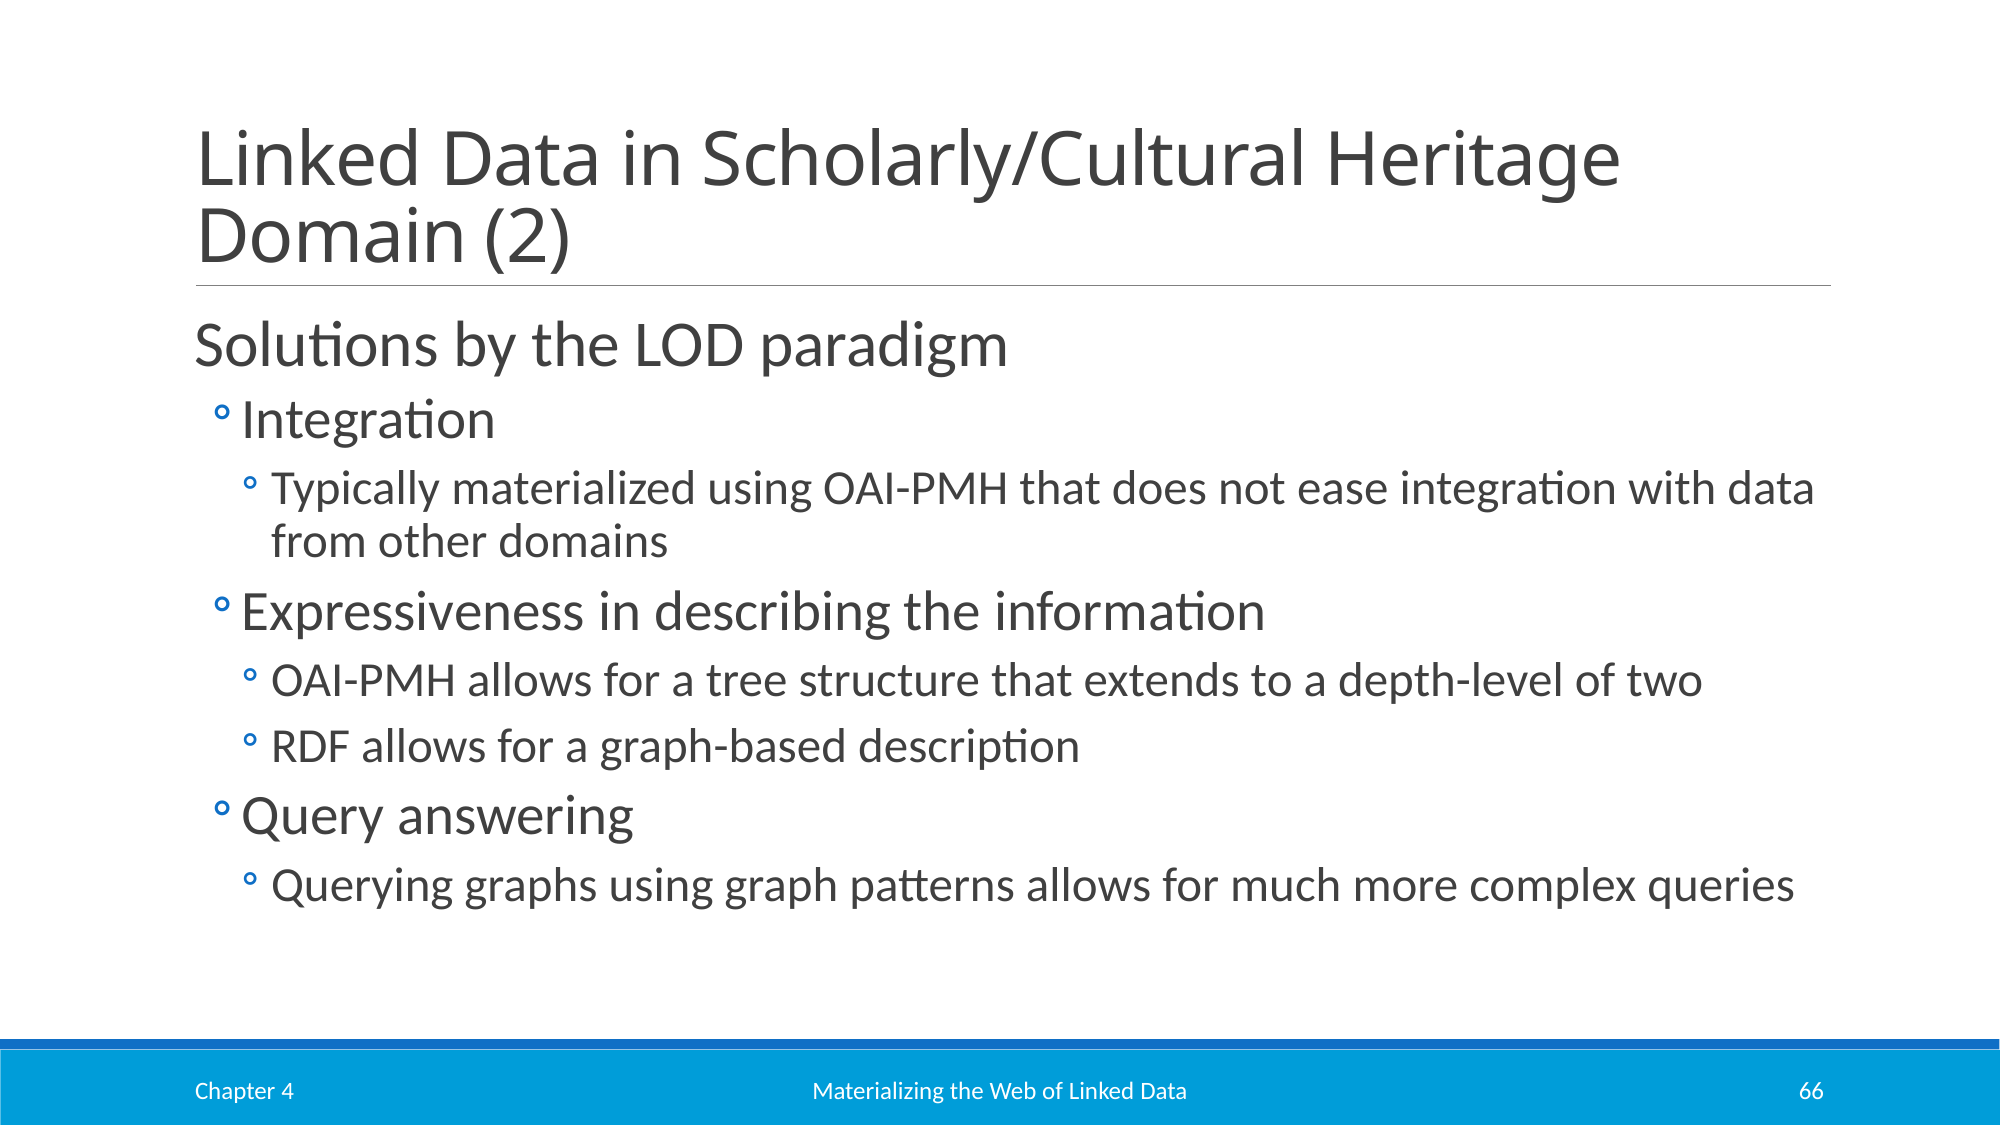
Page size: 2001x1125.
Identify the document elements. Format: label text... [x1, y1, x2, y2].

slide_number Chapter 4 [180, 1059, 586, 1120]
slide_number 66 [1624, 1059, 1840, 1120]
title Linked Data in Scholarly/Cultural Heritage Domain (2) [180, 47, 1830, 285]
list Solutions by the LOD paradigm Integration Typically materialized using OAI-PMH that does not ease integration with data from other domains Expressiveness in describing the information OAI-PMH allows for a tree structure that extends to a depth-level of two RDF allows for a graph-based description Query answering Querying graphs using graph patterns allows for much more complex queries [180, 302, 1830, 963]
footer Materializing the Web of Linked Data [604, 1059, 1396, 1120]
